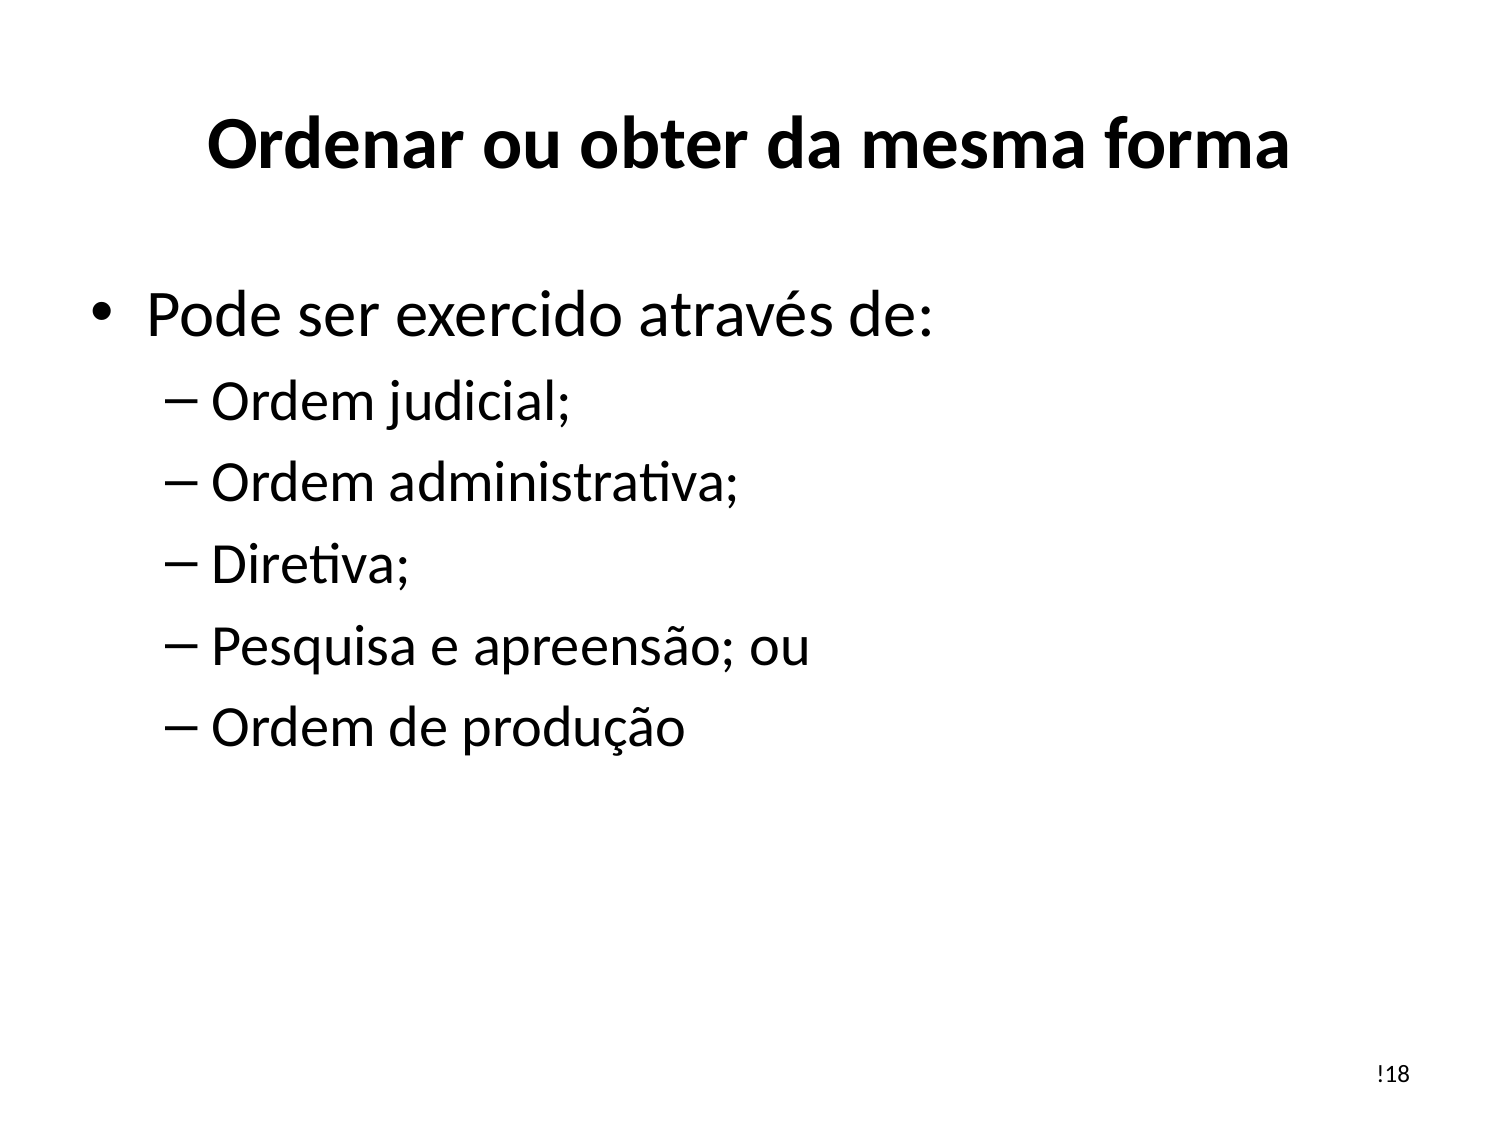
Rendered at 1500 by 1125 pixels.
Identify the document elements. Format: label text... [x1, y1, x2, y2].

slide_number !18 [1074, 1042, 1425, 1103]
title Ordenar ou obter da mesma forma [74, 44, 1426, 233]
list Pode ser exercido através de: Ordem judicial; Ordem administrativa; Diretiva; Pesquisa e apreensão; ou Ordem de produção [74, 262, 1426, 1006]
